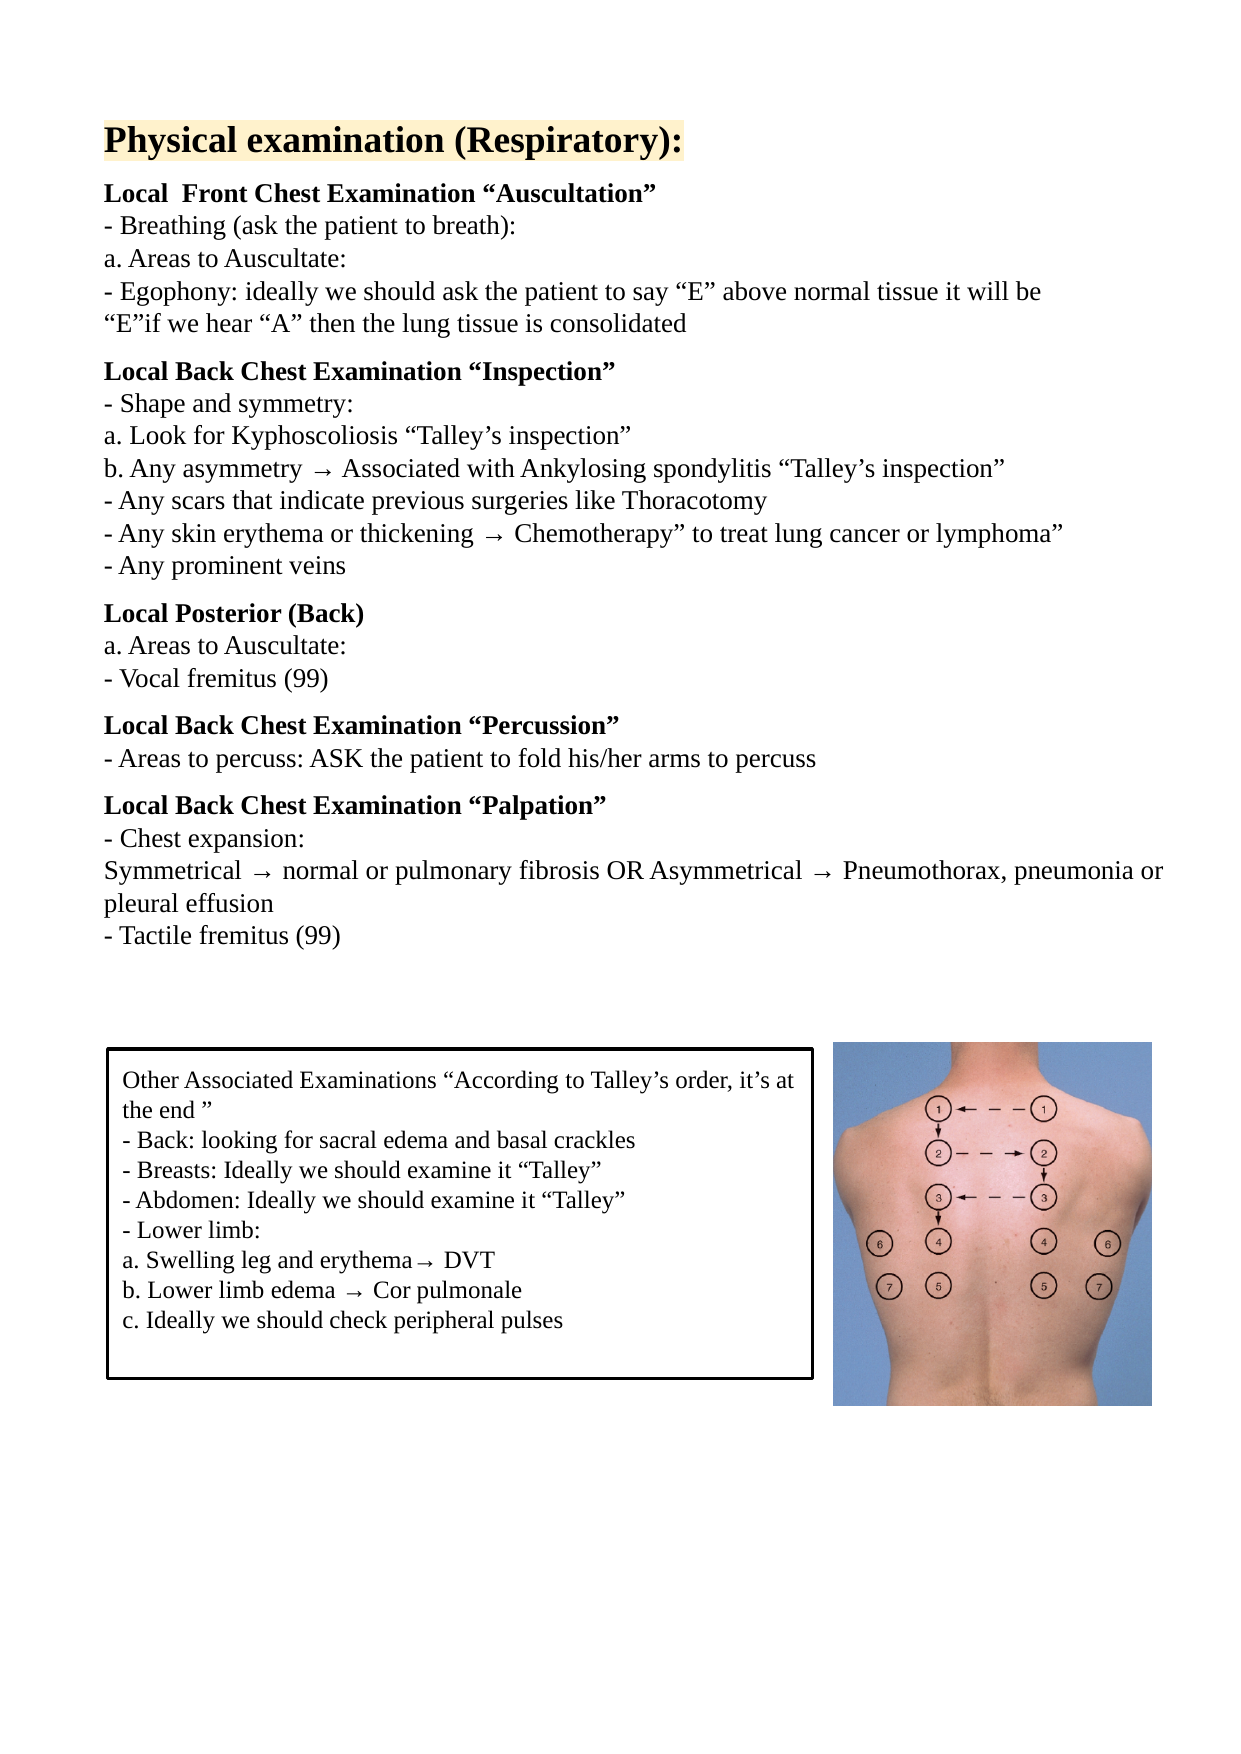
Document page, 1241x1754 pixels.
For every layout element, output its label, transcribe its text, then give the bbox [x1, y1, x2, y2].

text_box Physical examination (Respiratory): Local Front Chest Examination “Auscultation” - Breathing (ask the patient to breath): a. Areas to Auscultate: - Egophony: ideally we should ask the patient to say “E” above normal tissue it will be “E”if we hear “A” then the lung tissue is consolidated Local Back Chest Examination “Inspection” - Shape and symmetry: a. Look for Kyphoscoliosis “Talley’s inspection” b. Any asymmetry → Associated with Ankylosing spondylitis “Talley’s inspection” - Any scars that indicate previous surgeries like Thoracotomy - Any skin erythema or thickening → Chemotherapy” to treat lung cancer or lymphoma” - Any prominent veins Local Posterior (Back) a. Areas to Auscultate: - Vocal fremitus (99) Local Back Chest Examination “Percussion” - Areas to percuss: ASK the patient to fold his/her arms to percuss Local Back Chest Examination “Palpation” - Chest expansion: Symmetrical → normal or pulmonary fibrosis OR Asymmetrical → Pneumothorax, pneumonia or pleural effusion - Tactile fremitus (99) [88, 93, 1207, 998]
picture [833, 1041, 1152, 1406]
text_box Other Associated Examinations “According to Talley’s order, it’s at the end ” - Back: looking for sacral edema and basal crackles - Breasts: Ideally we should examine it “Talley” - Abdomen: Ideally we should examine it “Talley” - Lower limb: a. Swelling leg and erythema→ DVT b. Lower limb edema → Cor pulmonale c. Ideally we should check peripheral pulses [107, 1048, 813, 1379]
